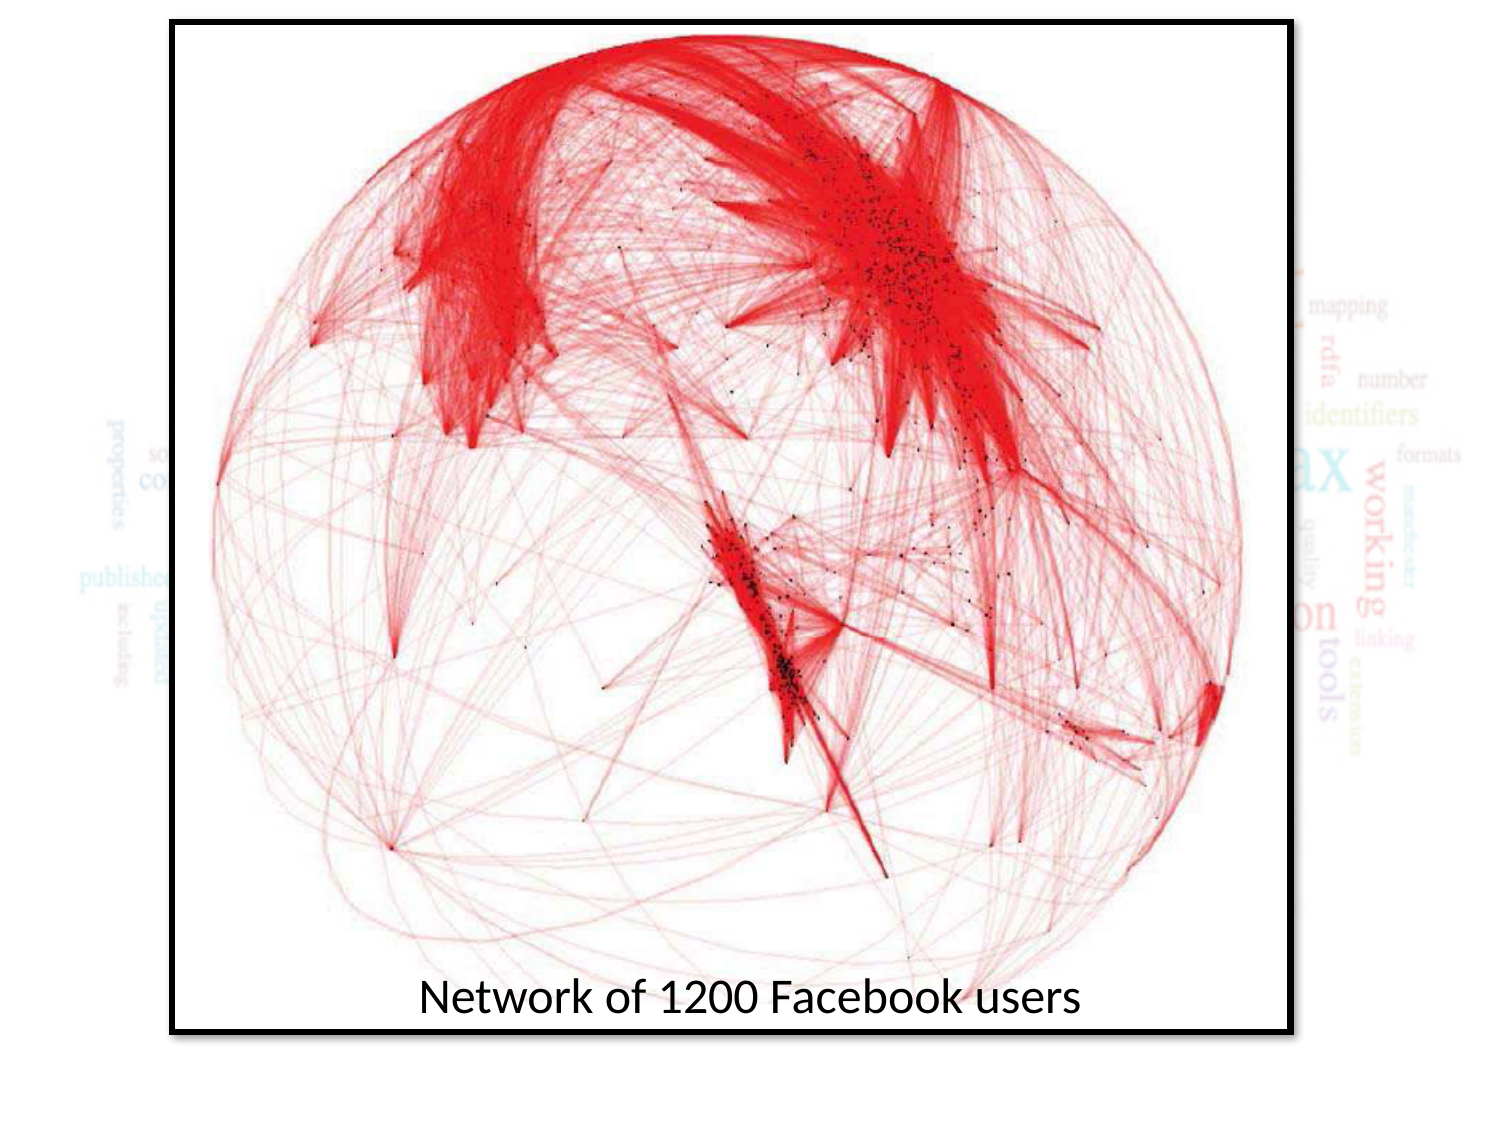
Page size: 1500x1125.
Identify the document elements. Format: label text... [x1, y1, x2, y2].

title Network of 1200 Facebook users [75, 900, 1425, 1088]
picture [174, 24, 1288, 1029]
